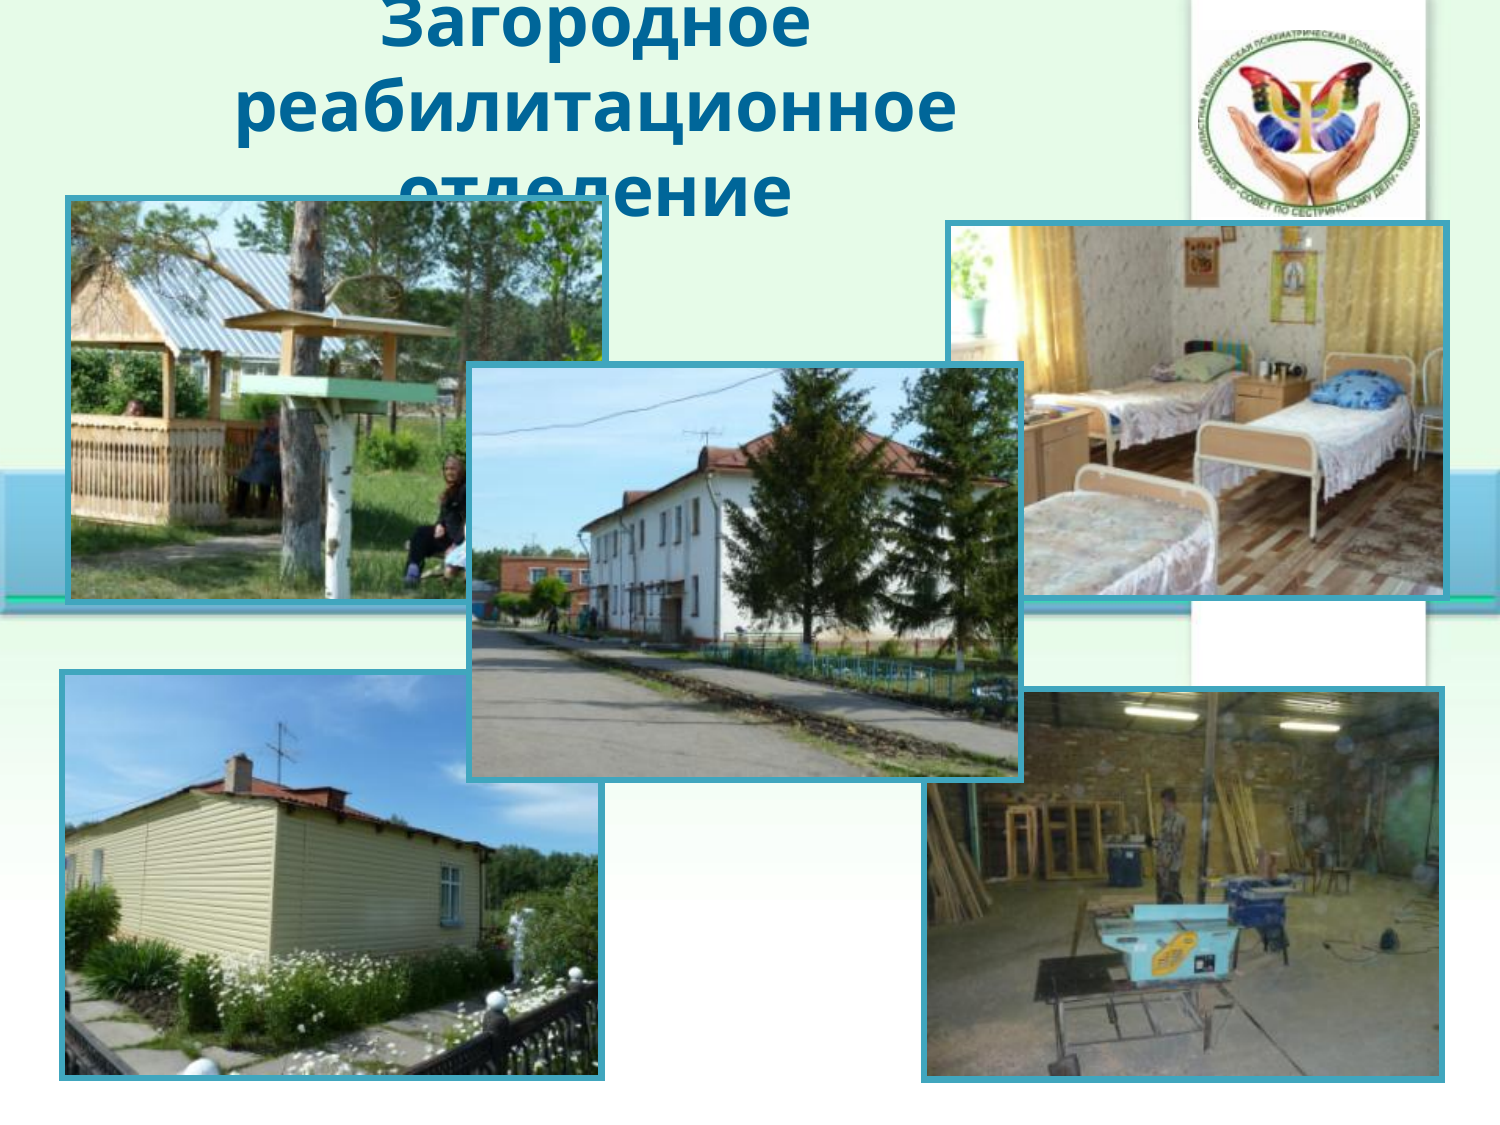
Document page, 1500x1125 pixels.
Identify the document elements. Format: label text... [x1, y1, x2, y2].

picture [741, 16, 755, 36]
title Загородное реабилитационное отделение [47, 36, 1145, 169]
picture [604, 16, 618, 36]
picture [439, 29, 451, 36]
picture [696, 31, 709, 36]
picture [515, 16, 529, 36]
picture [650, 16, 661, 36]
picture [785, 15, 798, 22]
picture [0, 0, 1500, 1125]
picture [561, 16, 574, 36]
